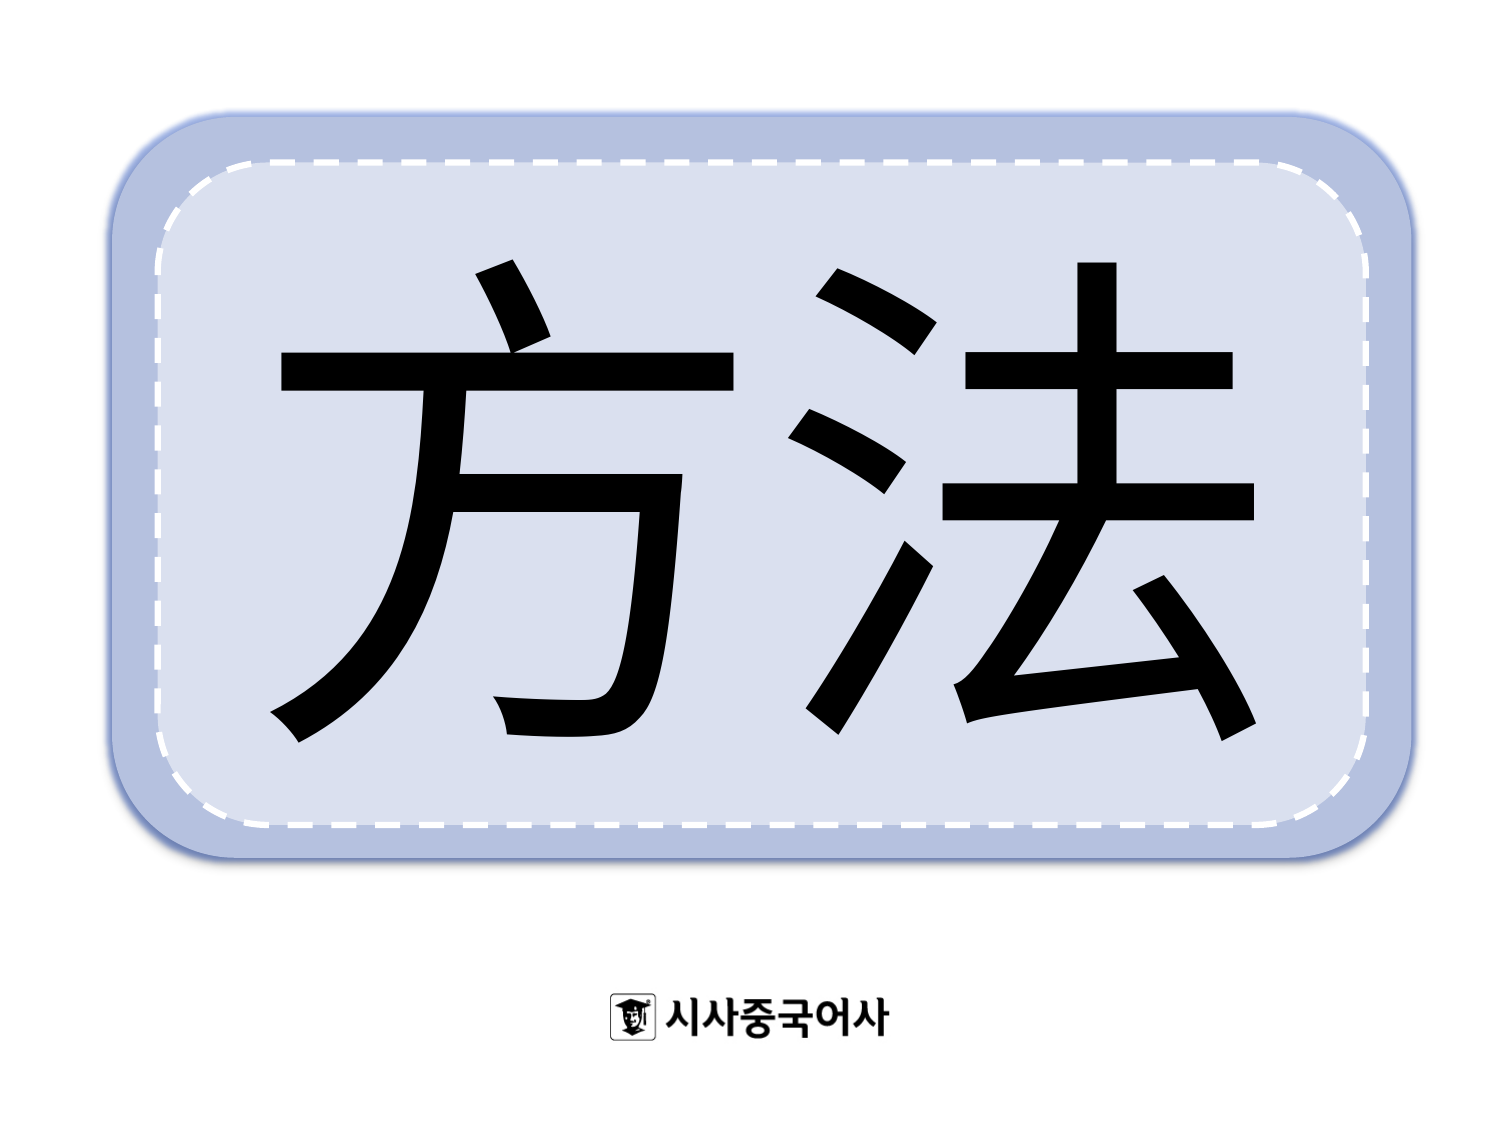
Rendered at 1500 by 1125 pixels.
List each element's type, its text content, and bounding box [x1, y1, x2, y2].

picture [602, 987, 898, 1047]
text_box 方法 [162, 160, 1371, 824]
